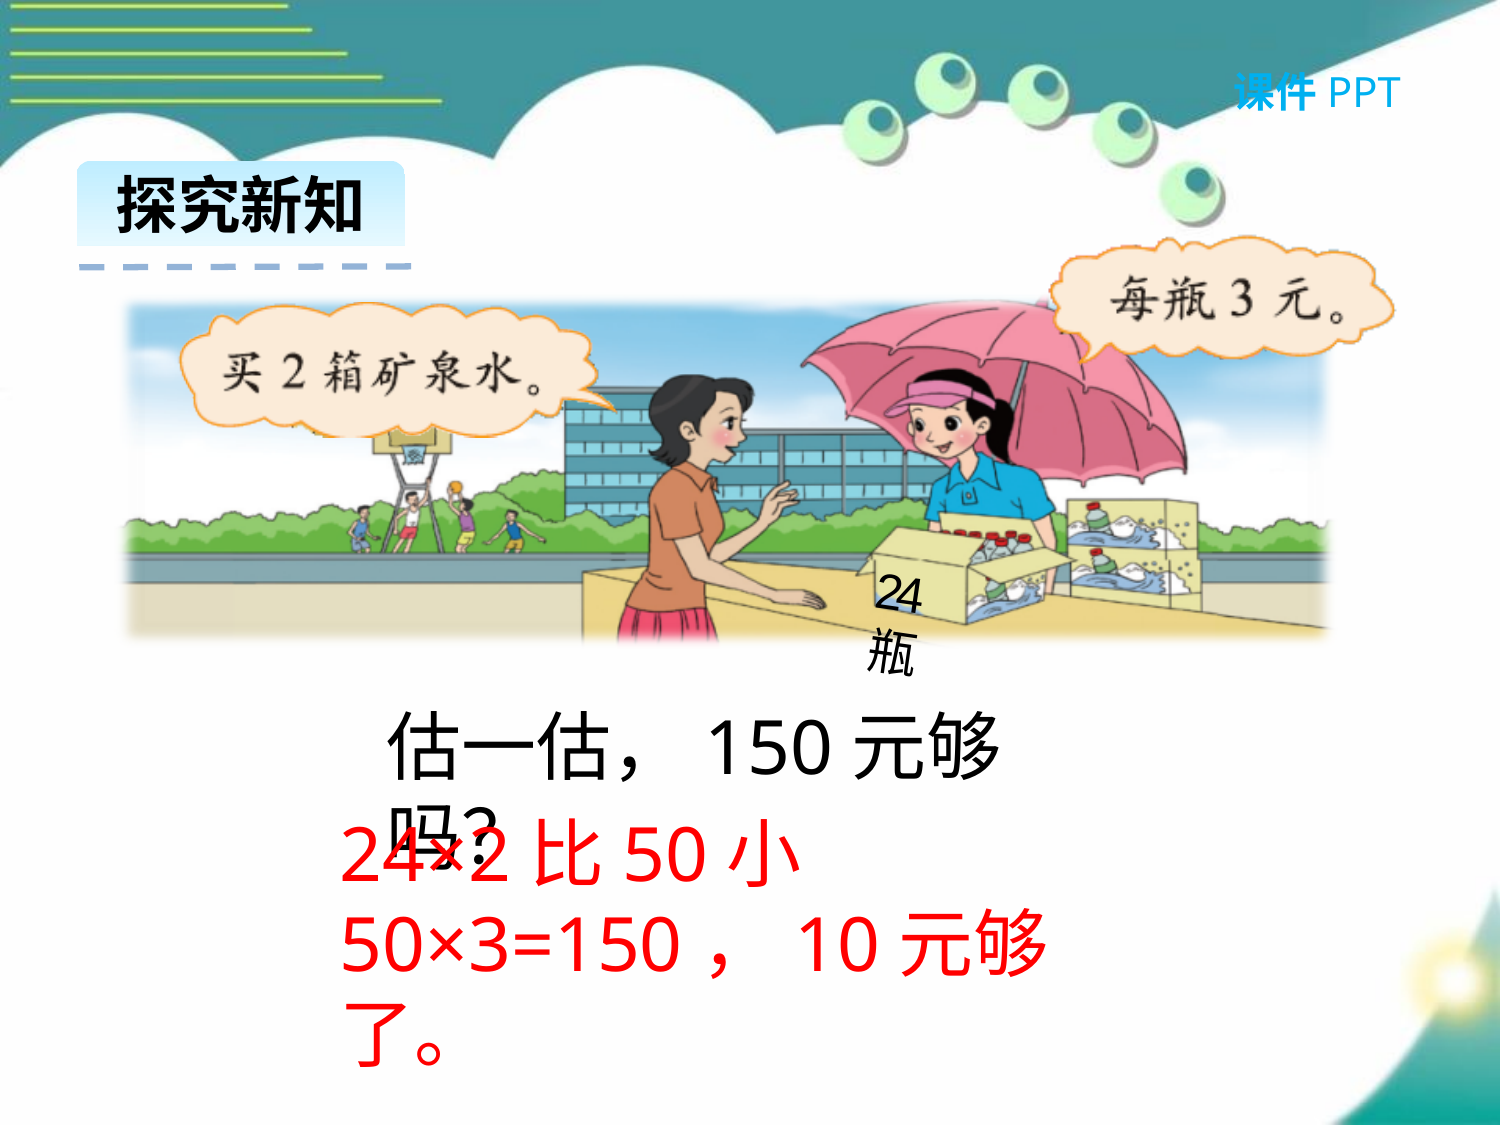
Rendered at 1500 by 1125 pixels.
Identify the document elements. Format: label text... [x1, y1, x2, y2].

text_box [76, 160, 420, 268]
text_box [111, 290, 1341, 652]
text_box 课件PPT [1218, 58, 1418, 124]
text_box 估一估，150元够吗？ [371, 692, 1120, 798]
picture [0, 0, 1500, 1125]
text_box 24×2比50小 50×3=150，10元够了。 [324, 798, 1160, 1084]
